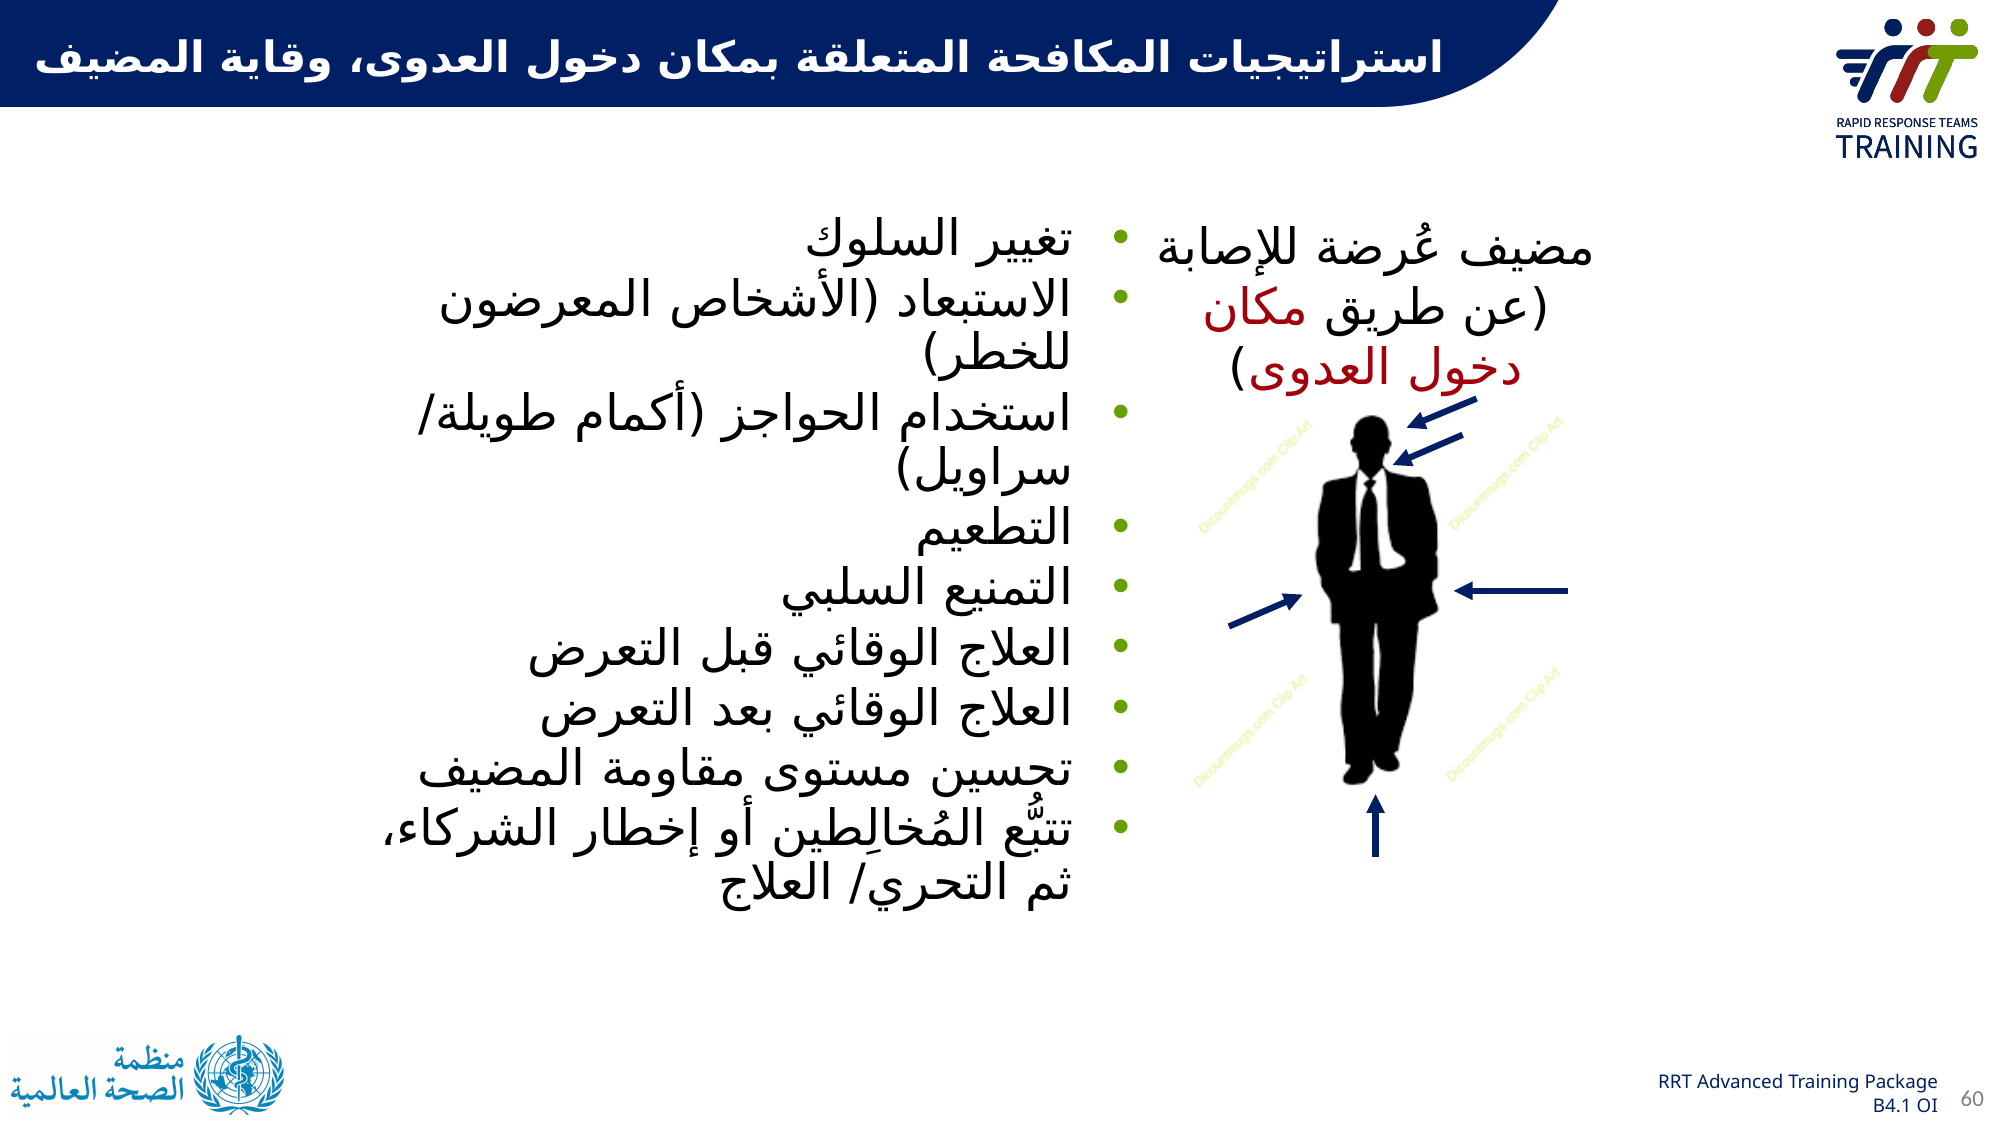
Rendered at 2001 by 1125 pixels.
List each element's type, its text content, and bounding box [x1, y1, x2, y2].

picture [1184, 409, 1567, 792]
picture [241, 1050, 247, 1059]
picture [11, 1035, 284, 1115]
list تغيير السلوك الاستبعاد (الأشخاص المعرضون للخطر) استخدام الحواجز (أكمام طويلة/ سراويل) التطعيم التمنيع السلبي العلاج الوقائي قبل التعرض العلاج الوقائي بعد التعرض تحسين مستوى مقاومة المضيف تتبُّع المُخالِطين أو إخطار الشركاء، ثم التحري/ العلاج [318, 204, 1138, 921]
text_box [1369, 794, 1382, 857]
text_box مضيف عُرضة للإصابة (عن طريق مكان دخول العدوى) [1138, 207, 1619, 403]
text_box استراتيجيات المكافحة المتعلقة بمكان دخول العدوى، وقاية المضيف [24, 8, 1454, 109]
picture [0, 0, 1583, 107]
picture [1835, 19, 1978, 167]
